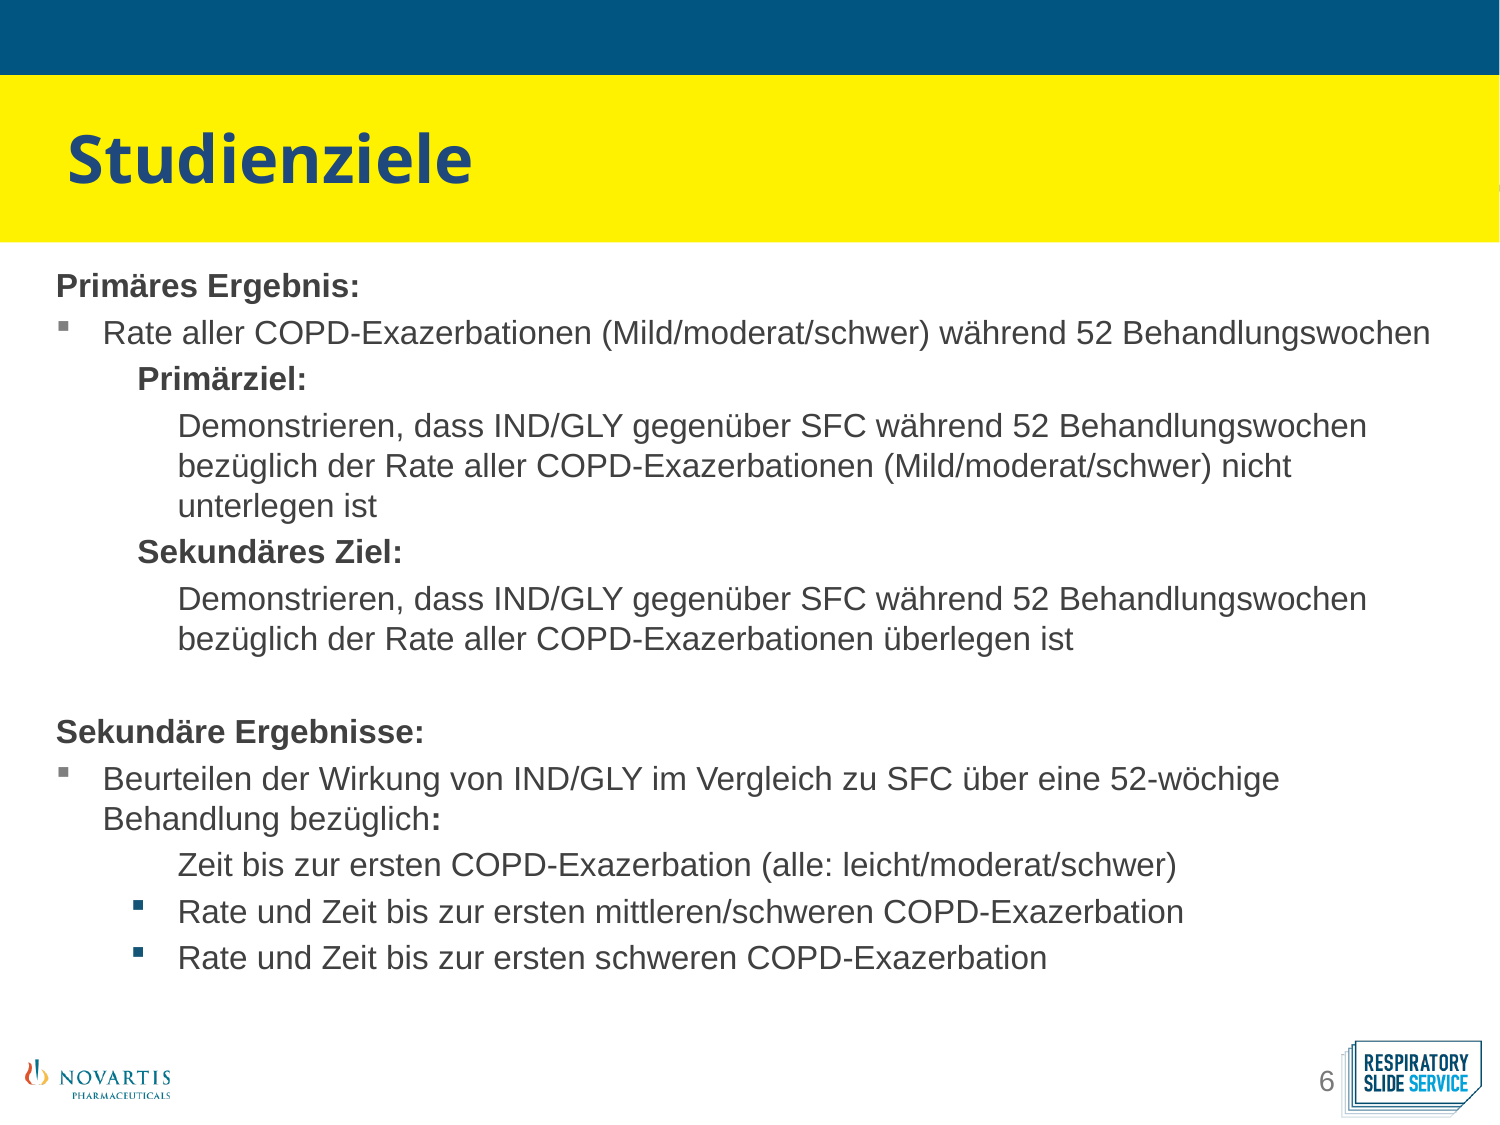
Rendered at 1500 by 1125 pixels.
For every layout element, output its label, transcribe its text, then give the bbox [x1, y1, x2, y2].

picture [1328, 1027, 1497, 1125]
text_box Studienziele [67, 87, 1418, 227]
picture [25, 1059, 170, 1099]
text_box Primäres Ergebnis: Rate aller COPD-Exazerbationen (Mild/moderat/schwer) während 52 Behandlungswochen Primärziel: Demonstrieren, dass IND/GLY gegenüber SFC während 52 Behandlungswochen bezüglich der Rate aller COPD-Exazerbationen (Mild/moderat/schwer) nicht unterlegen ist Sekundäres Ziel: Demonstrieren, dass IND/GLY gegenüber SFC während 52 Behandlungswochen bezüglich der Rate aller COPD-Exazerbationen überlegen ist Sekundäre Ergebnisse: Beurteilen der Wirkung von IND/GLY im Vergleich zu SFC über eine 52-wöchige Behandlung bezüglich: Zeit bis zur ersten COPD-Exazerbation (alle: leicht/moderat/schwer) Rate und Zeit bis zur ersten mittleren/schweren COPD-Exazerbation Rate und Zeit bis zur ersten schweren COPD-Exazerbation [55, 264, 1446, 1071]
